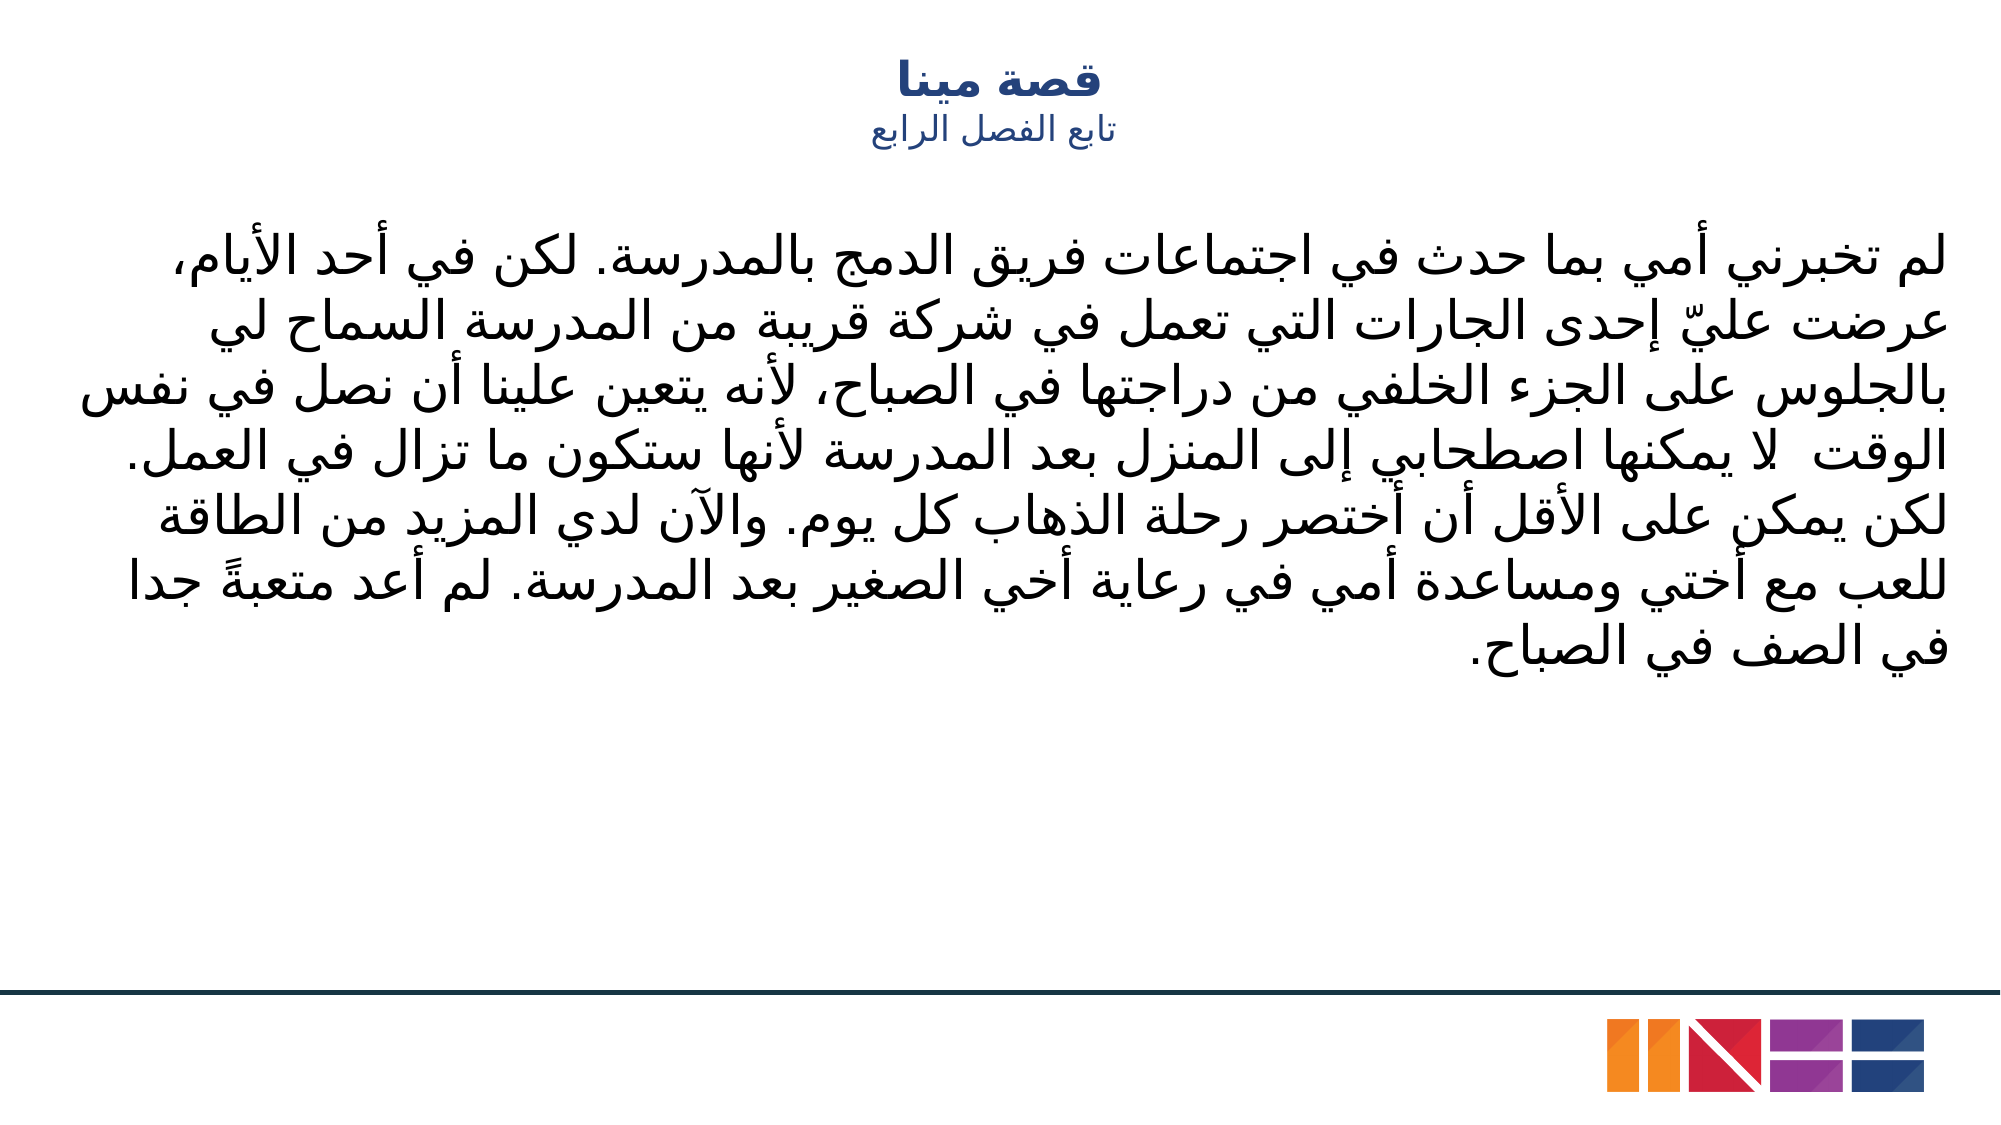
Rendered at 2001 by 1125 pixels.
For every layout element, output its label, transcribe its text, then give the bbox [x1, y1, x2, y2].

title قصة مينا تابع الفصل الرابع [31, 40, 1957, 157]
list لم تخبرني أمي بما حدث في اجتماعات فريق الدمج بالمدرسة. لكن في أحد الأيام، عرضت عليّ إحدى الجارات التي تعمل في شركة قريبة من المدرسة السماح لي بالجلوس على الجزء الخلفي من دراجتها في الصباح، لأنه يتعين علينا أن نصل في نفس الوقت. لا يمكنها اصطحابي إلى المنزل بعد المدرسة لأنها ستكون ما تزال في العمل. لكن يمكن على الأقل أن أختصر رحلة الذهاب كل يوم. والآن لدي المزيد من الطاقة للعب مع أختي ومساعدة أمي في رعاية أخي الصغير بعد المدرسة. لم أعد متعبةً جدا في الصف في الصباح. [31, 200, 1971, 974]
picture [1607, 1019, 1924, 1092]
